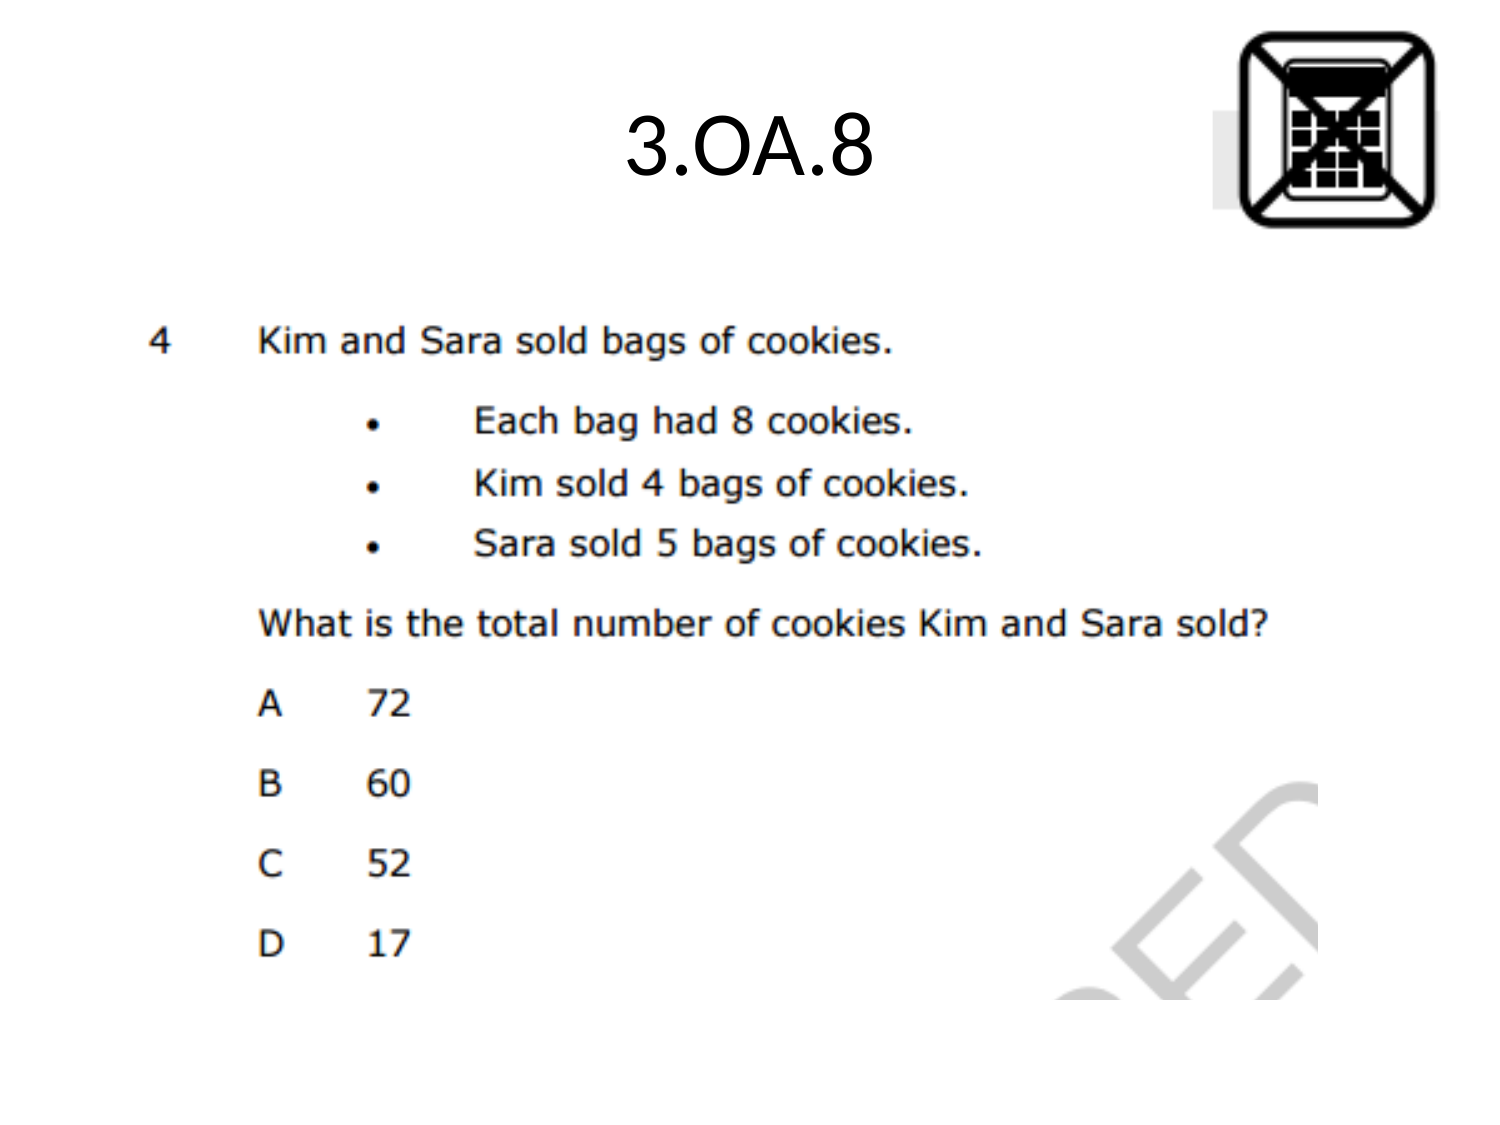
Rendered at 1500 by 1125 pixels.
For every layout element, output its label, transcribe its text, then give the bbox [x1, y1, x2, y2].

title 3.OA.8 [75, 45, 1207, 233]
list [95, 260, 1318, 1001]
picture [1212, 12, 1474, 261]
